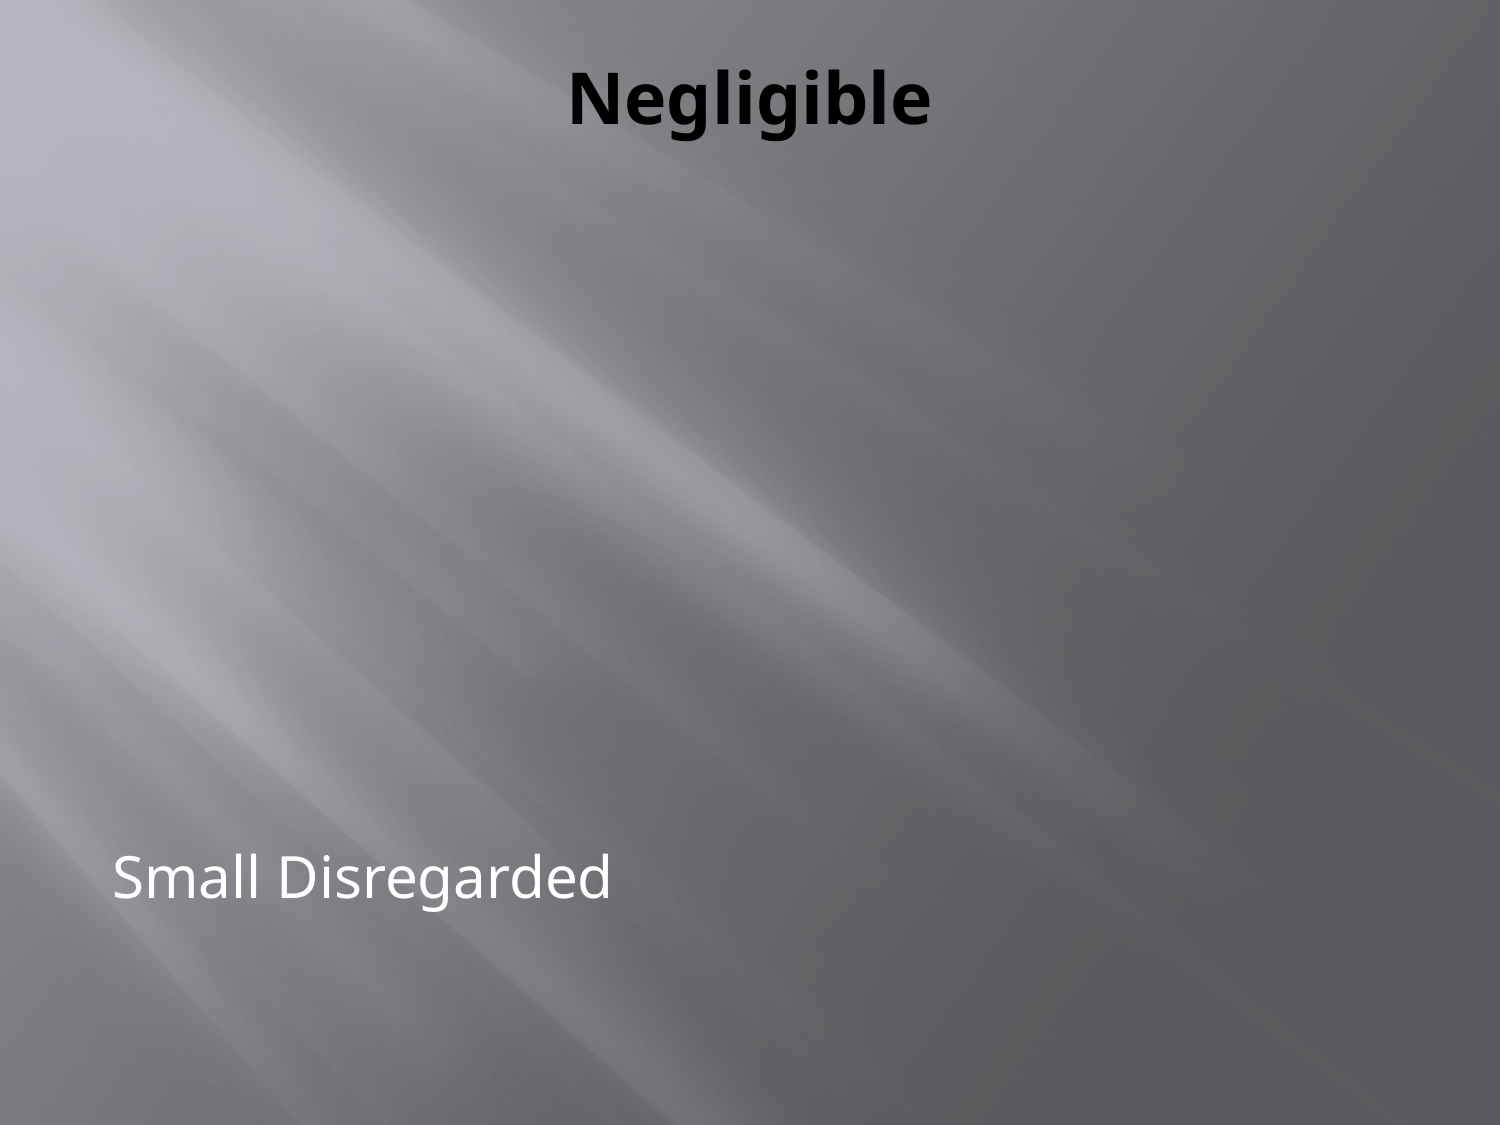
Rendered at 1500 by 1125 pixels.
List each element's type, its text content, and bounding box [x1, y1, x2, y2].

list Small Disregarded [75, 262, 1425, 1035]
title Negligible [75, 45, 1425, 233]
